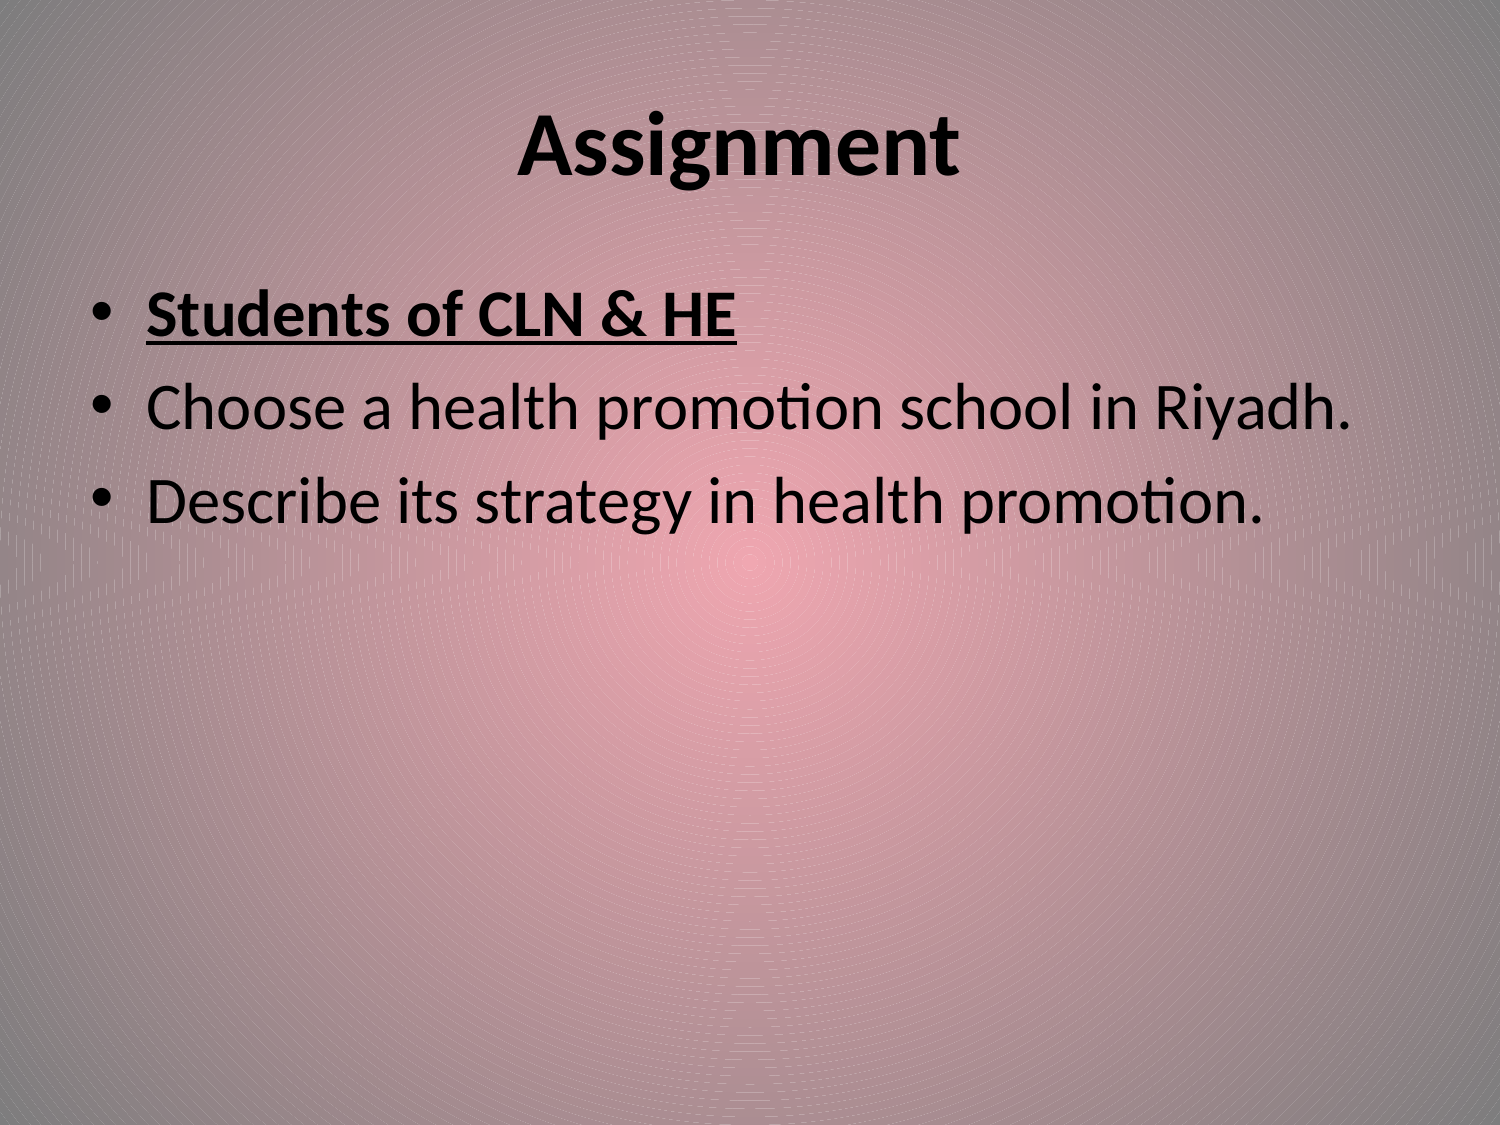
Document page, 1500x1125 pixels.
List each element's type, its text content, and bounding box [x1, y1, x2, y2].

title Assignment [74, 44, 1426, 233]
list Students of CLN & HE Choose a health promotion school in Riyadh. Describe its strategy in health promotion. [74, 262, 1426, 1006]
